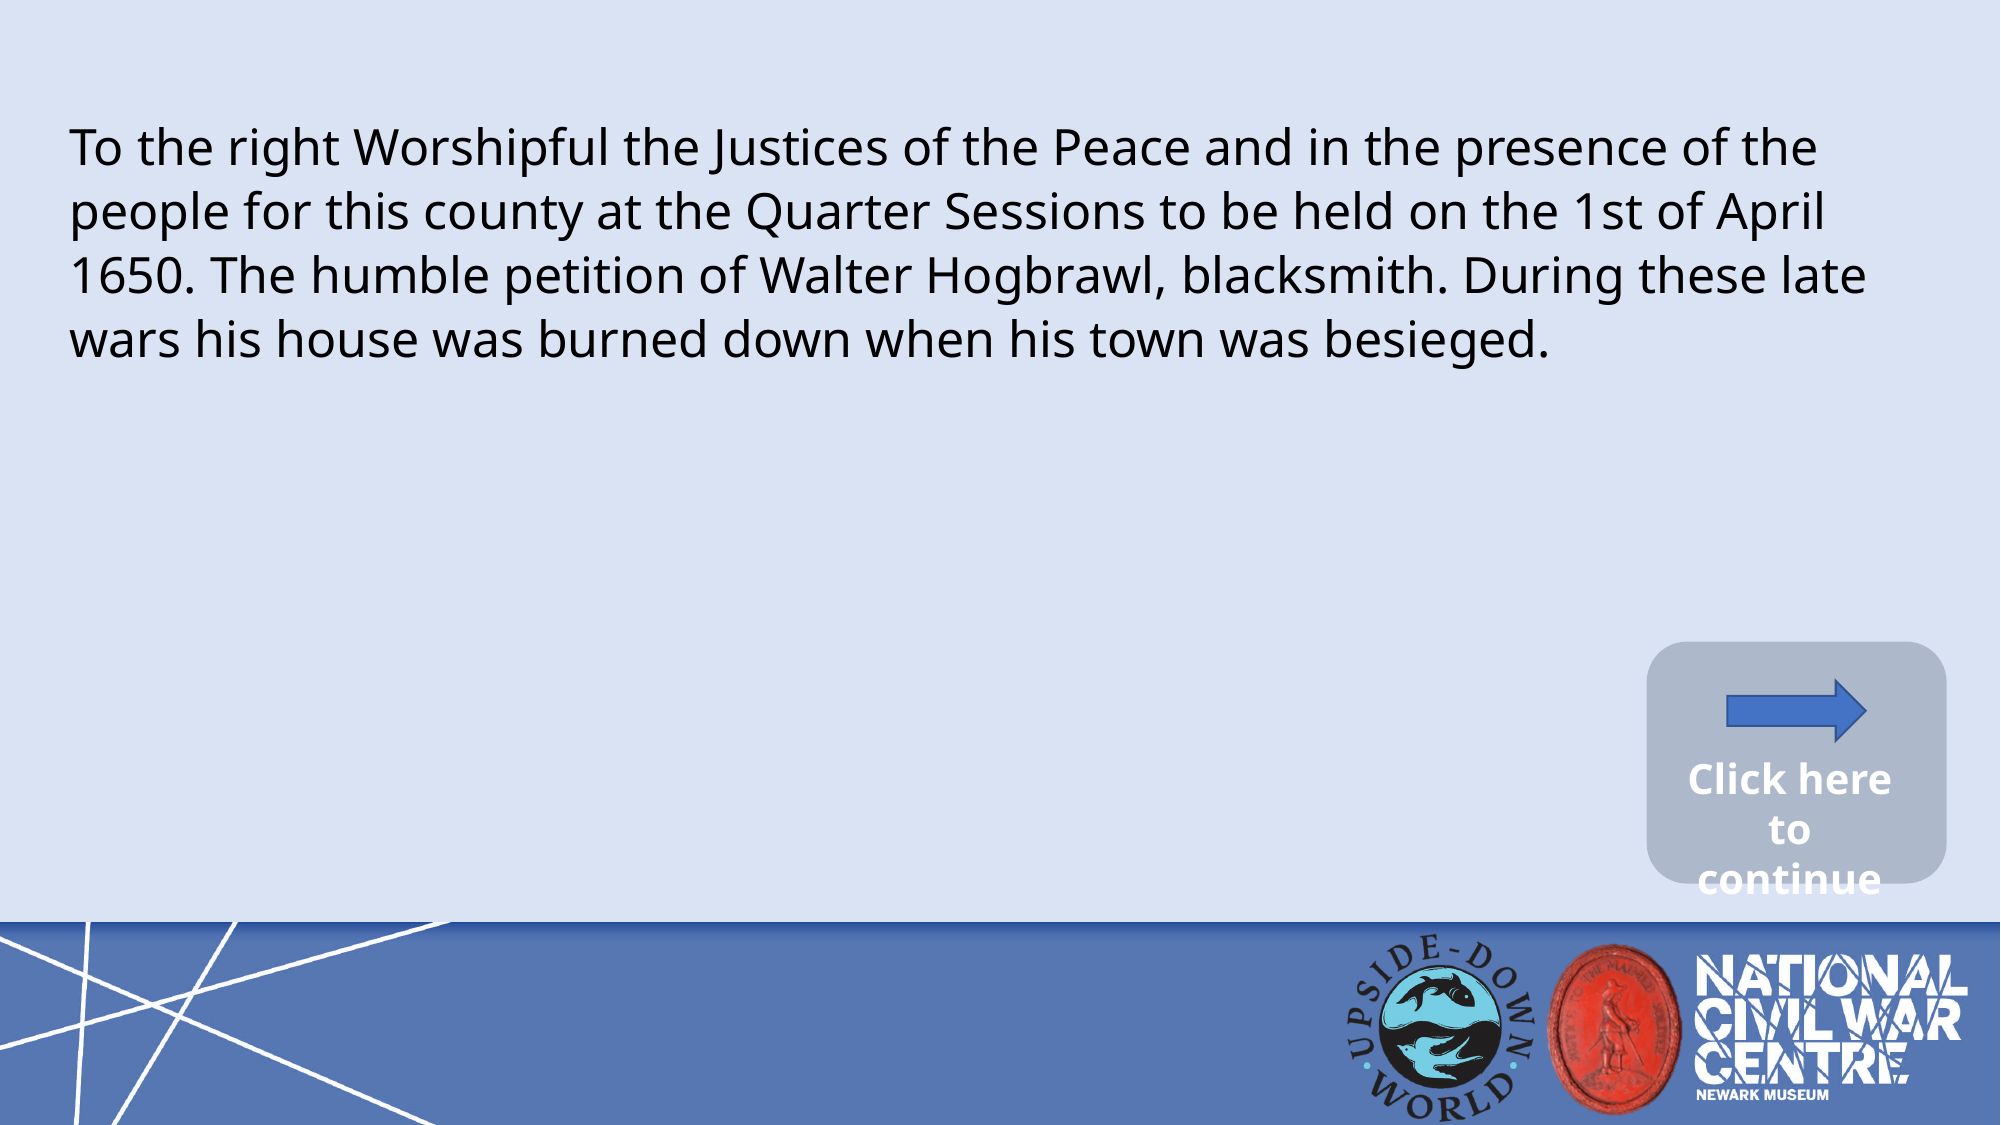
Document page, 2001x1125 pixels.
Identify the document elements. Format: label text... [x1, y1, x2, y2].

text_box To the right Worshipful the Justices of the Peace and in the presence of the people for this county at the Quarter Sessions to be held on the 1st of April 1650. The humble petition of Walter Hogbrawl, blacksmith. During these late wars his house was burned down when his town was besieged. [54, 38, 1969, 376]
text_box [1646, 641, 1947, 884]
text_box [1622, 616, 1970, 901]
picture [0, 922, 2000, 1125]
